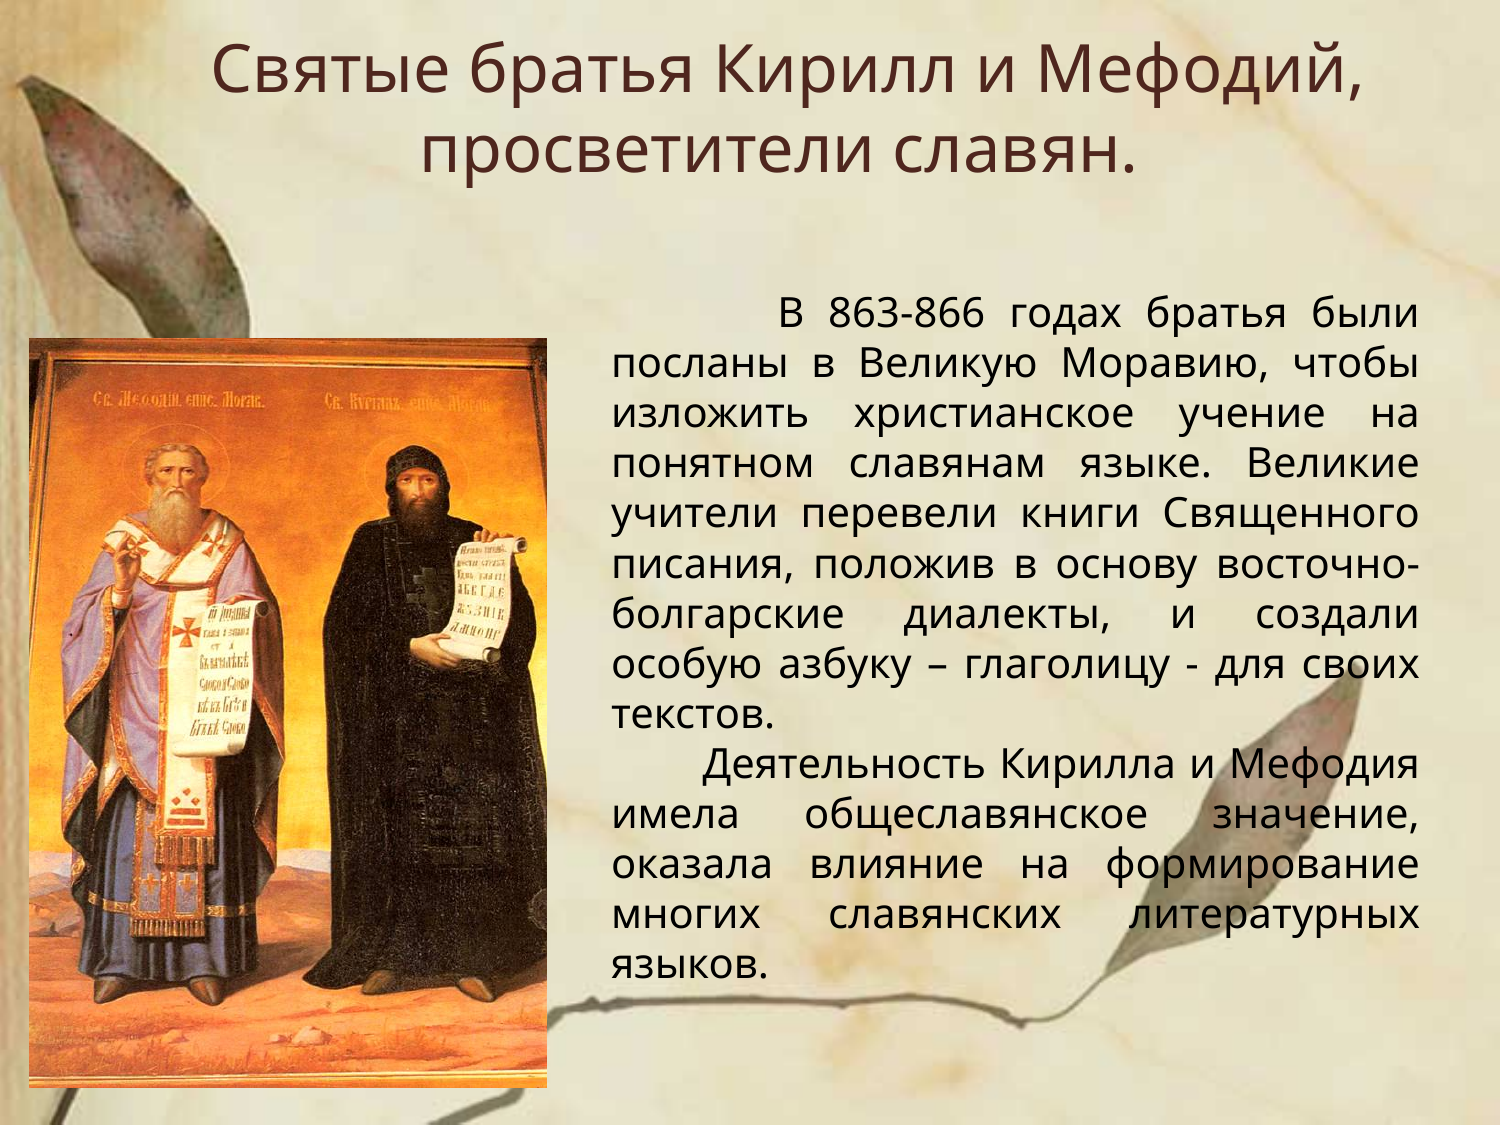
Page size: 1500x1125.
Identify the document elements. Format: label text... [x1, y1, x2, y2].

picture [0, 0, 1500, 1125]
text_box Святые братья Кирилл и Мефодий, просветители славян. [76, 18, 1500, 194]
text_box В 863-866 годах братья были посланы в Великую Моравию, чтобы изложить христианское учение на понятном славянам языке. Великие учители перевели книги Священного писания, положив в основу восточно-болгарские диалекты, и создали особую азбуку – глаголицу - для своих текстов. Деятельность Кирилла и Мефодия имела общеславянское значение, оказала влияние на формирование многих славянских литературных языков. [596, 278, 1435, 994]
